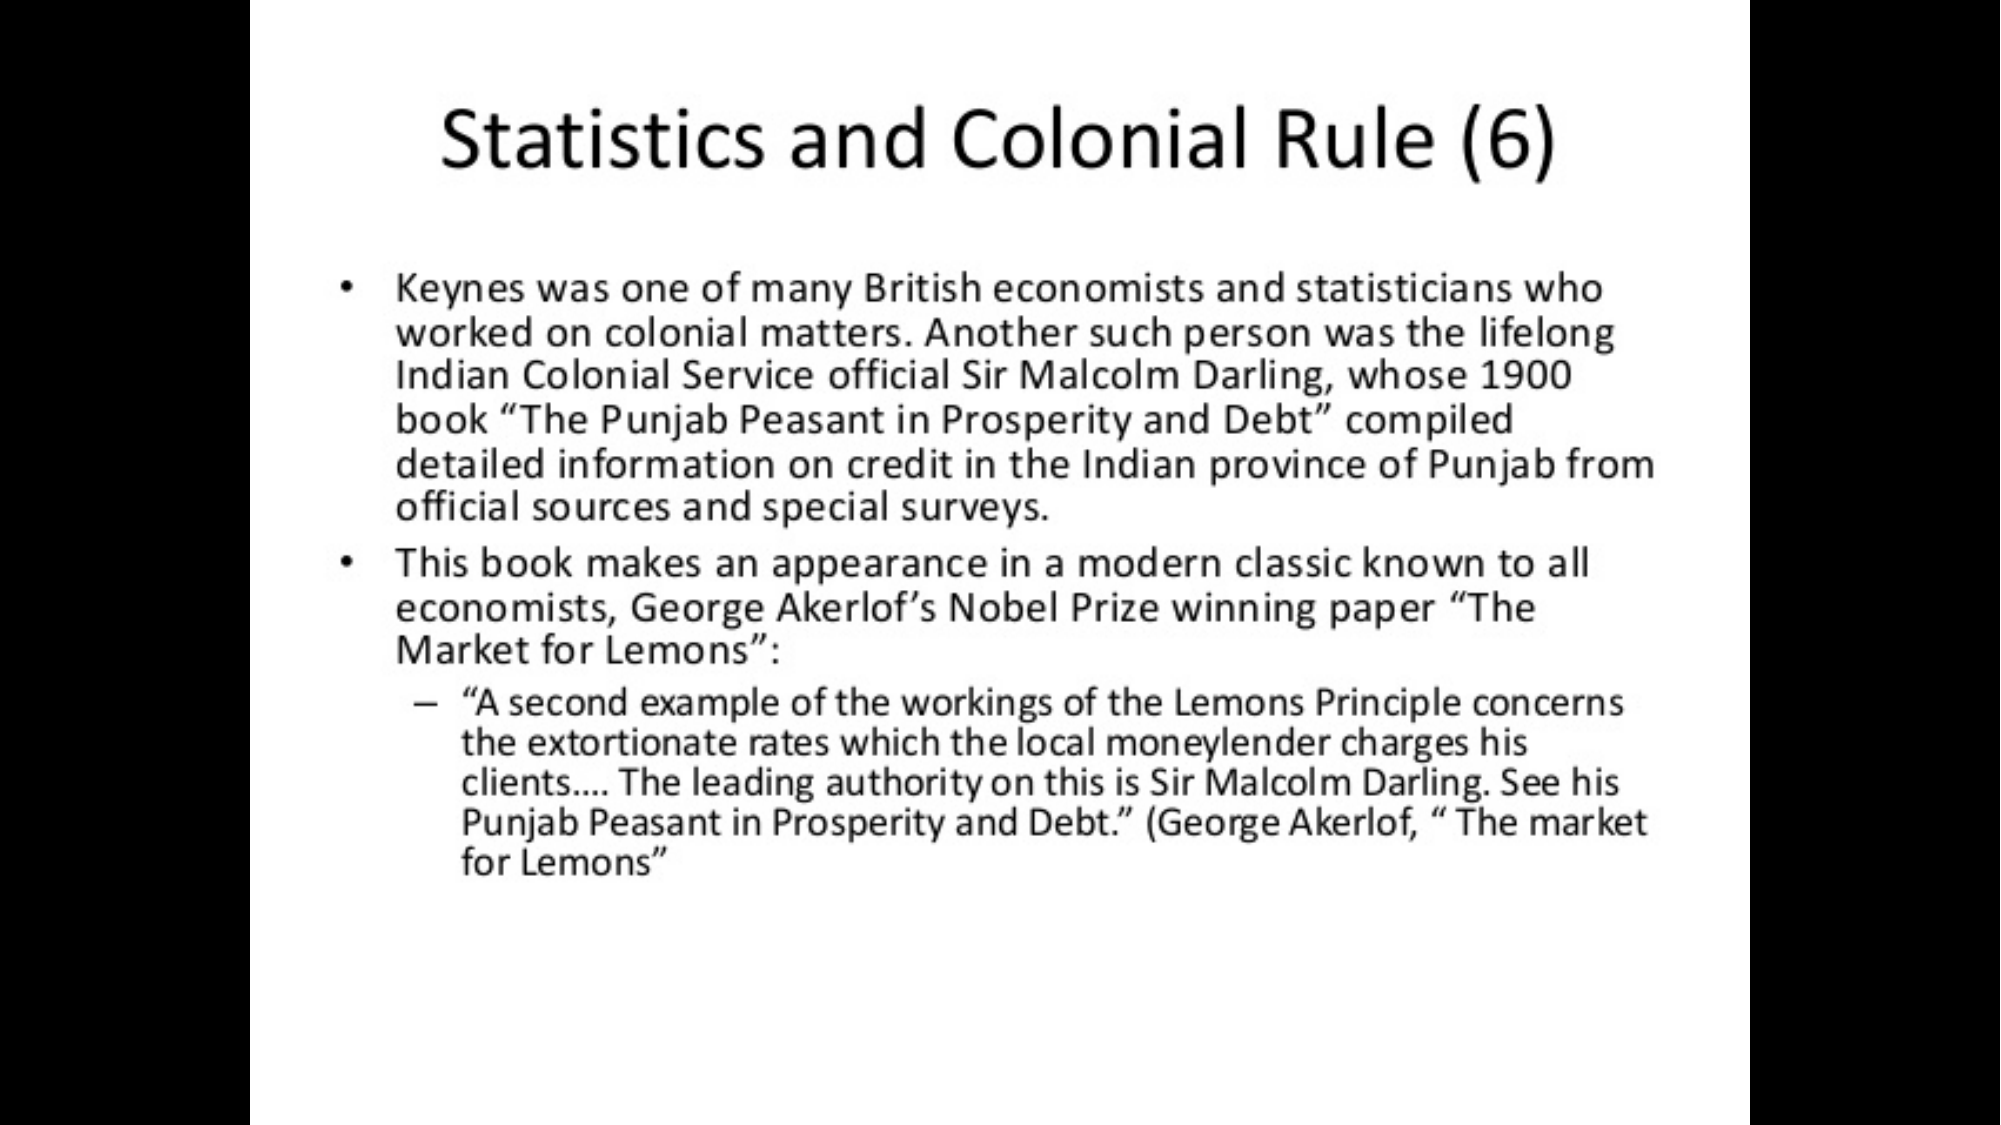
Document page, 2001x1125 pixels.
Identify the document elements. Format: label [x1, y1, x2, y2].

picture [250, 0, 1750, 1125]
